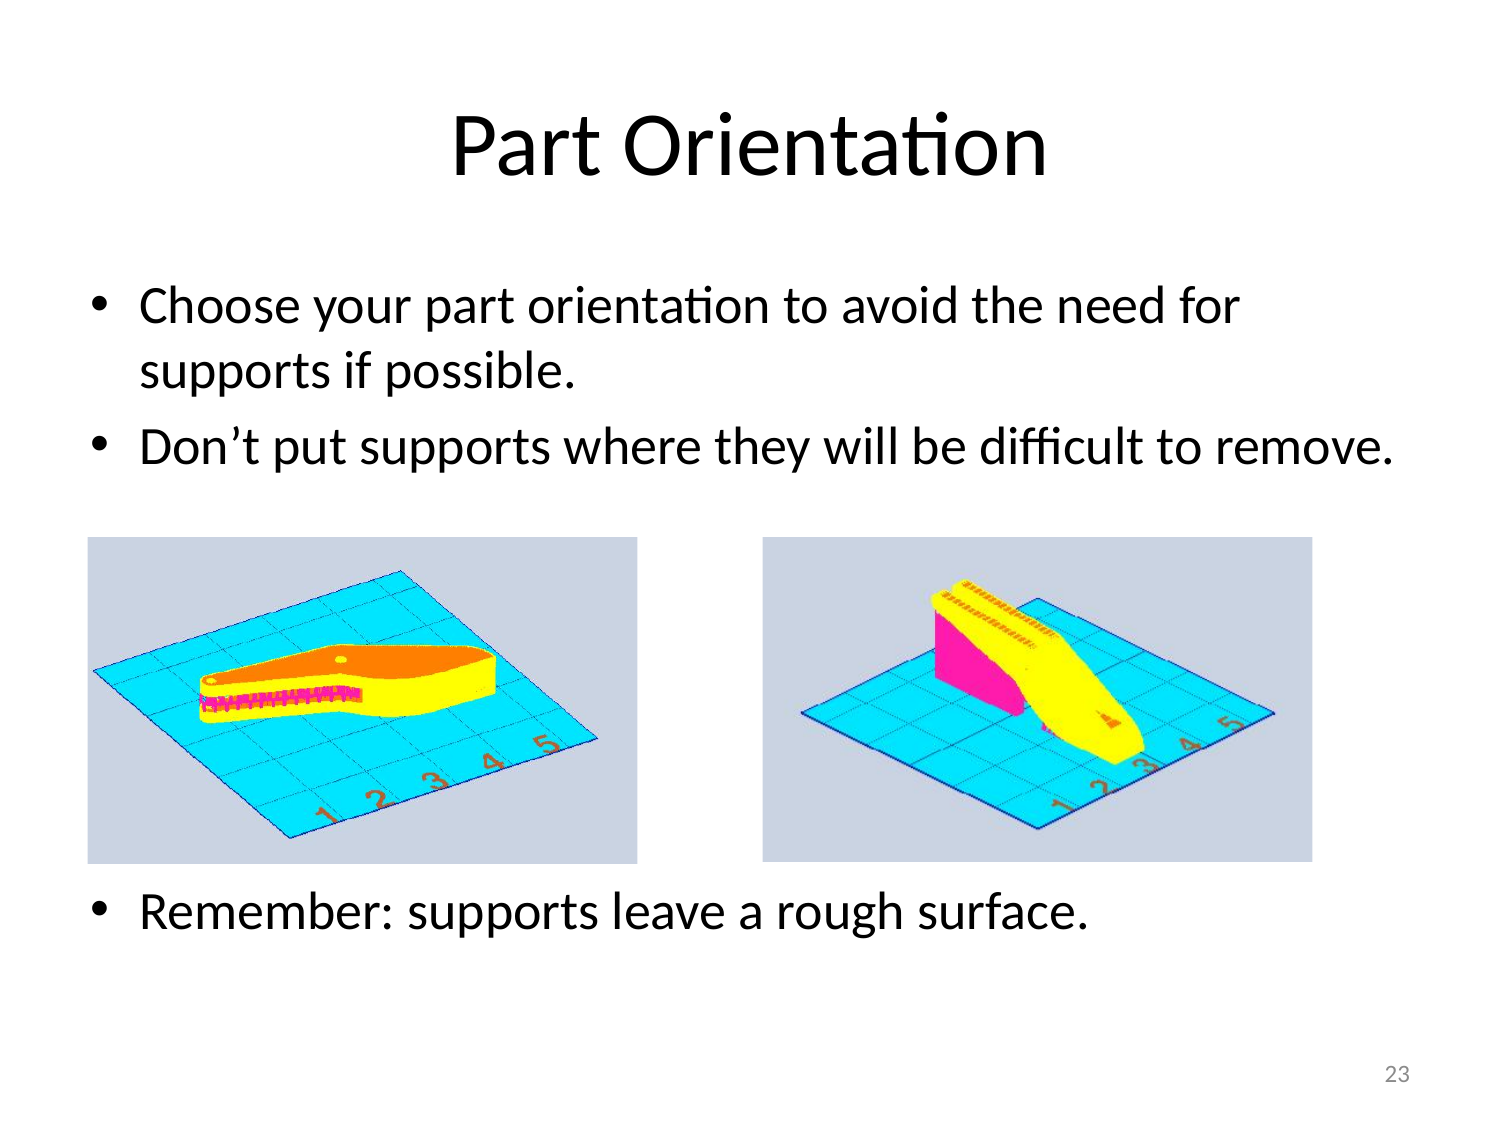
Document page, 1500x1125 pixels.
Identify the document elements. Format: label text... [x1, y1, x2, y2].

slide_number 23 [1074, 1042, 1425, 1103]
picture [87, 537, 638, 864]
picture [762, 537, 1313, 862]
list Choose your part orientation to avoid the need for supports if possible. Don’t put supports where they will be difficult to remove. Remember: supports leave a rough surface. [75, 262, 1425, 1005]
title Part Orientation [75, 45, 1425, 233]
